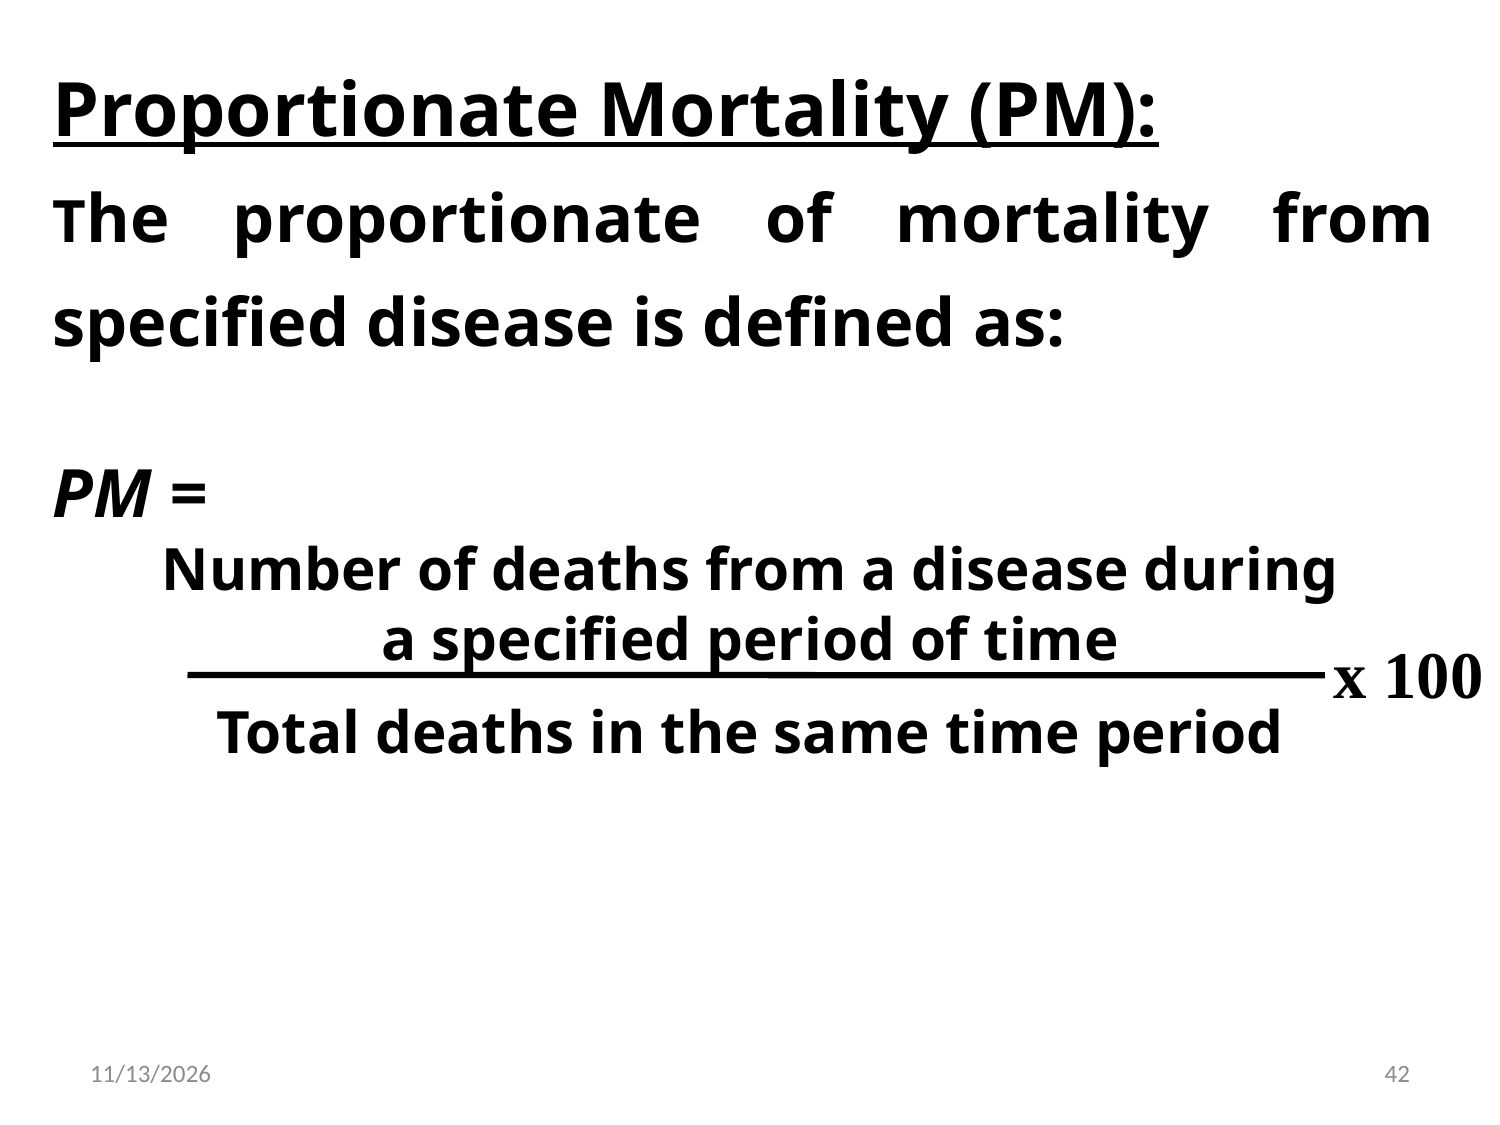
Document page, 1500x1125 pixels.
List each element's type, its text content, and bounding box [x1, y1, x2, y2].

slide_number 42 [1074, 1042, 1425, 1103]
text_box Proportionate Mortality (PM): The proportionate of mortality from specified disease is defined as: PM = [37, 58, 1450, 538]
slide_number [75, 1042, 425, 1103]
text_box x 100 [1318, 624, 1500, 720]
text_box Number of deaths from a disease during a specified period of time [125, 524, 1375, 680]
text_box Total deaths in the same time period [162, 687, 1338, 773]
